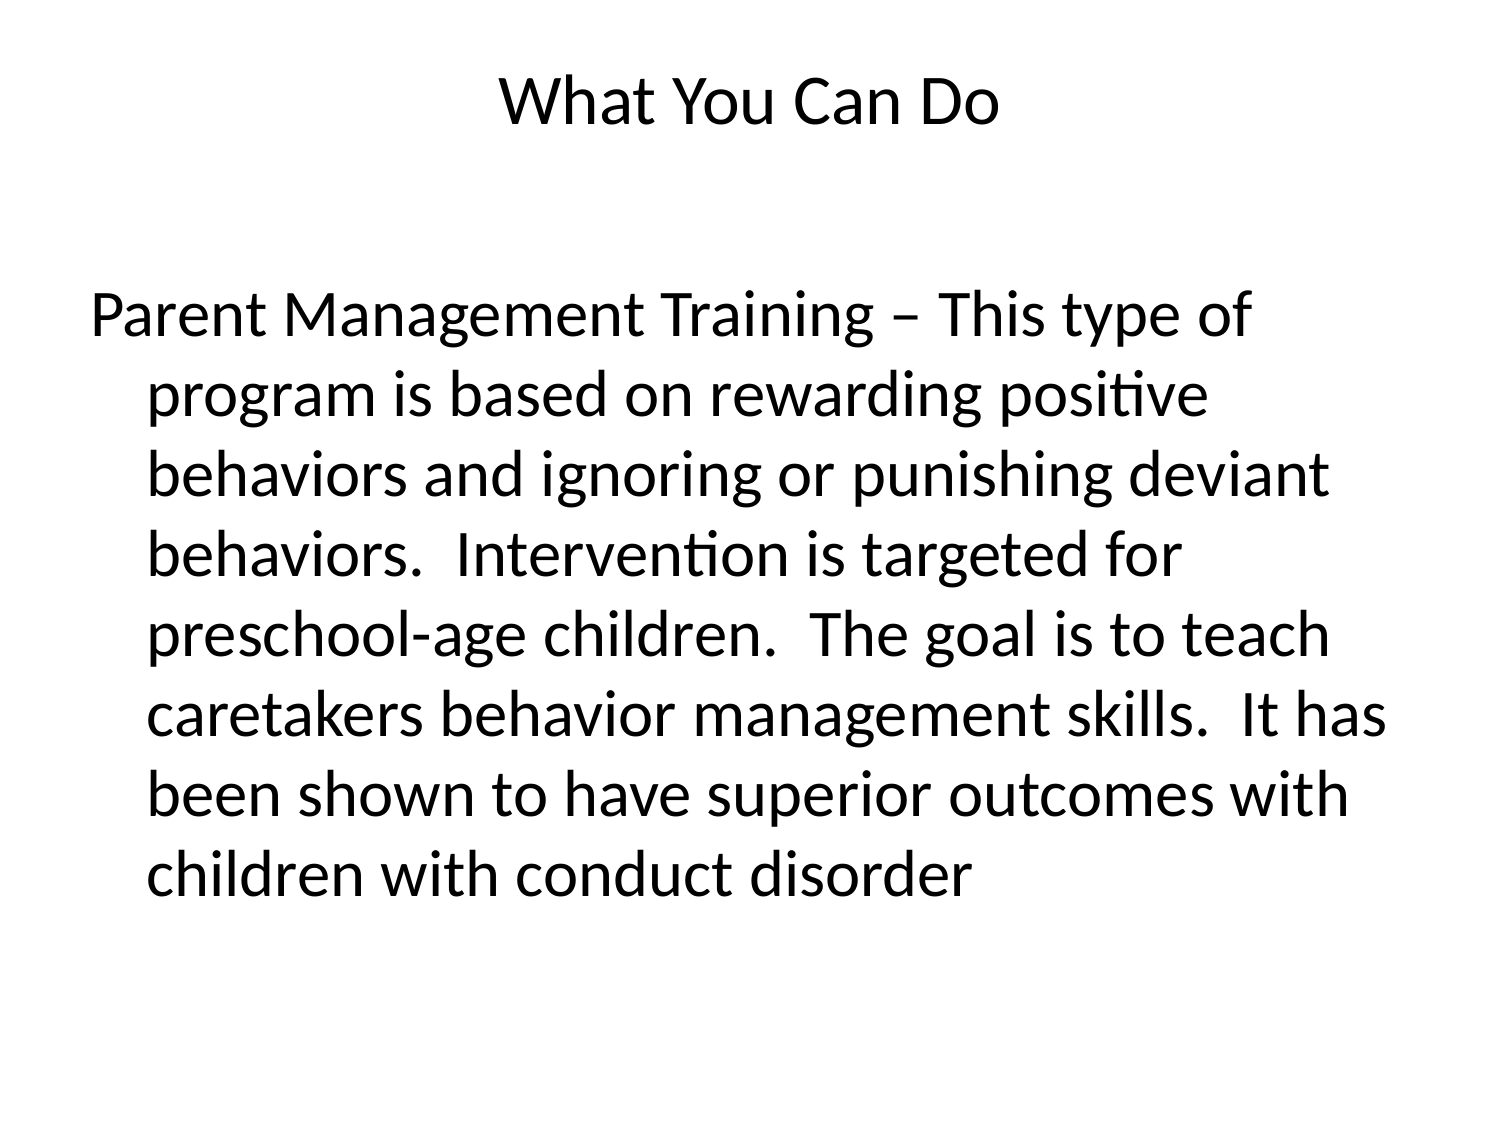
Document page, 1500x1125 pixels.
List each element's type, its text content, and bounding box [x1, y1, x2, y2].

list Parent Management Training – This type of program is based on rewarding positive behaviors and ignoring or punishing deviant behaviors. Intervention is targeted for preschool-age children. The goal is to teach caretakers behavior management skills. It has been shown to have superior outcomes with children with conduct disorder [75, 262, 1425, 1005]
title What You Can Do [75, 45, 1425, 233]
